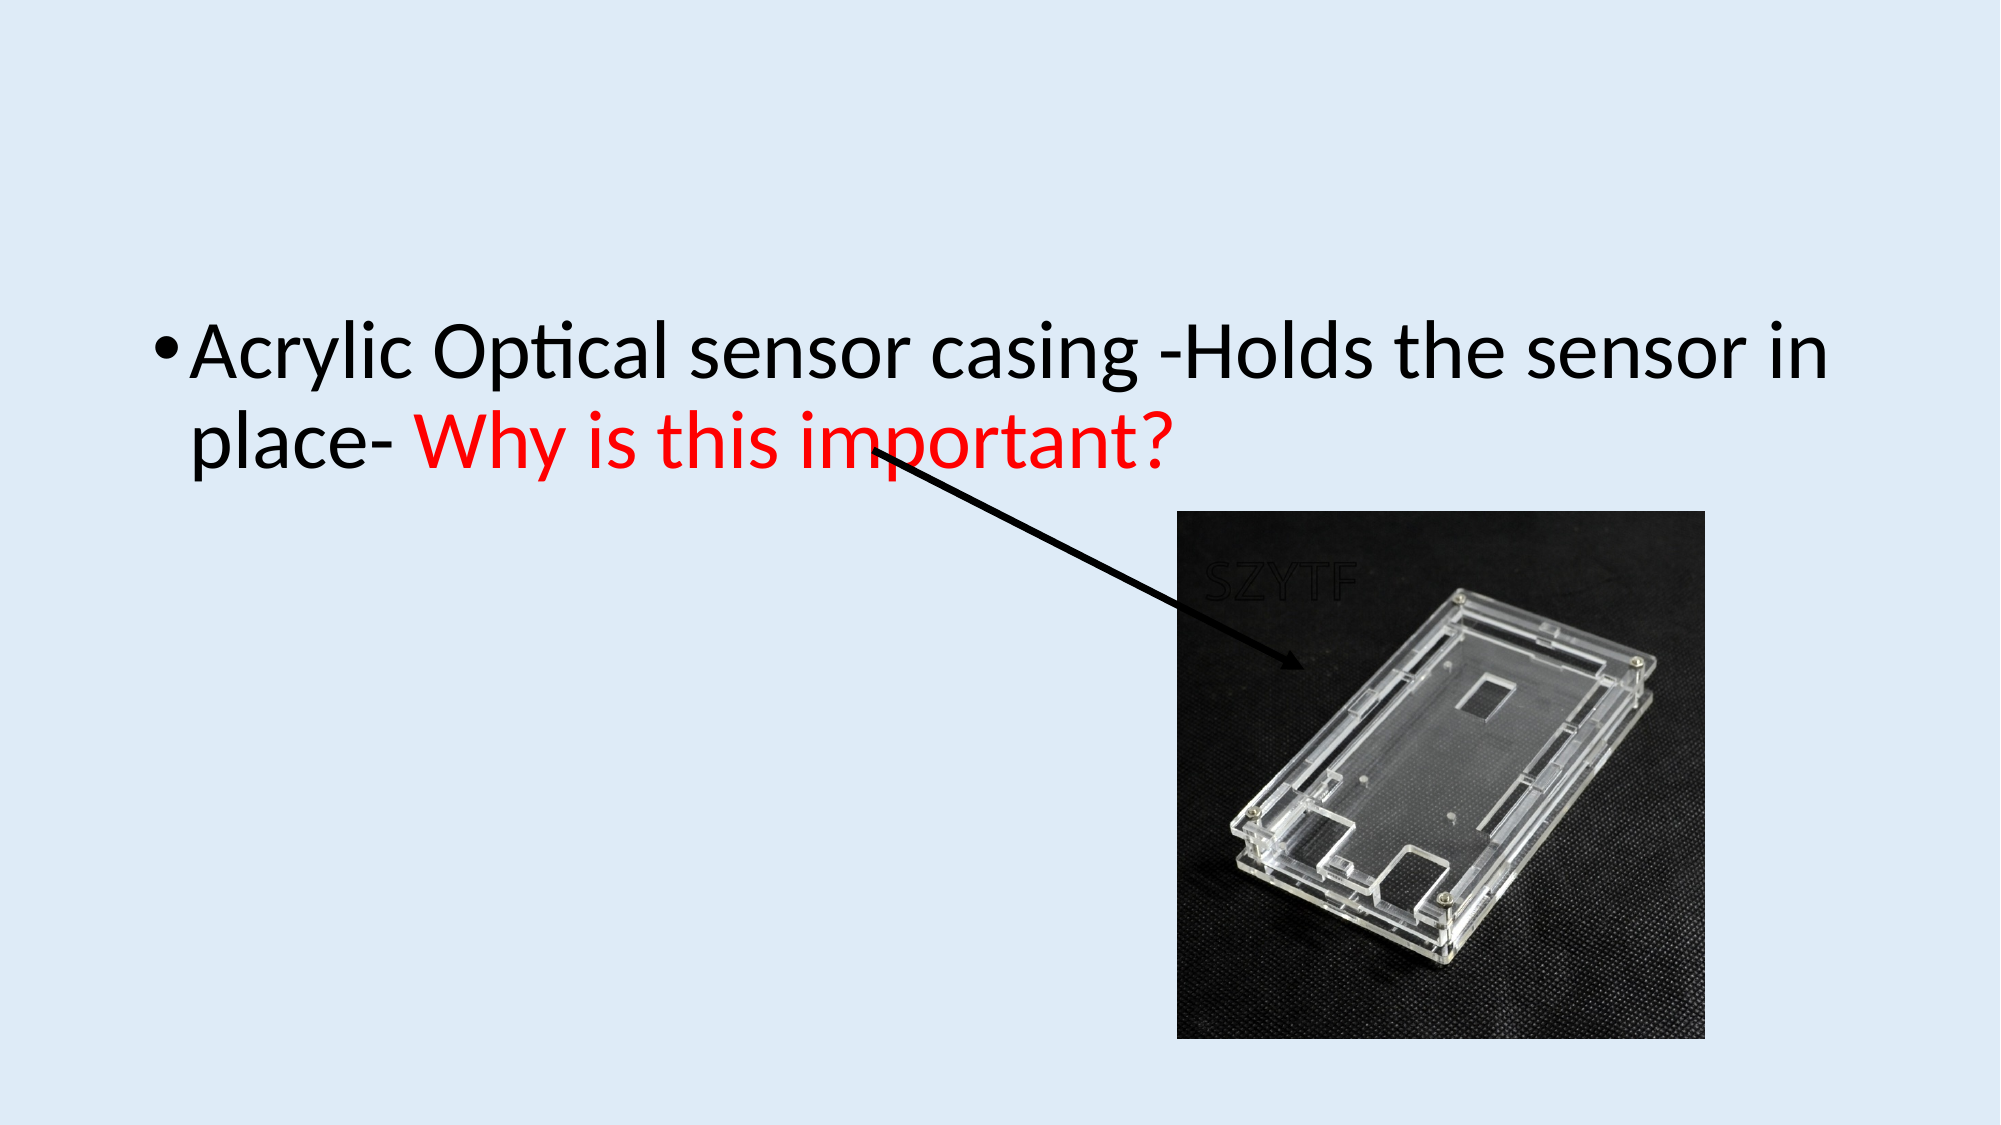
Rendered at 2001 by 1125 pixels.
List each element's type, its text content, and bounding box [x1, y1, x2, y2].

list Acrylic Optical sensor casing -Holds the sensor in place- Why is this important? [137, 299, 1863, 1014]
picture [1177, 511, 1705, 1039]
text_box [872, 449, 1305, 670]
